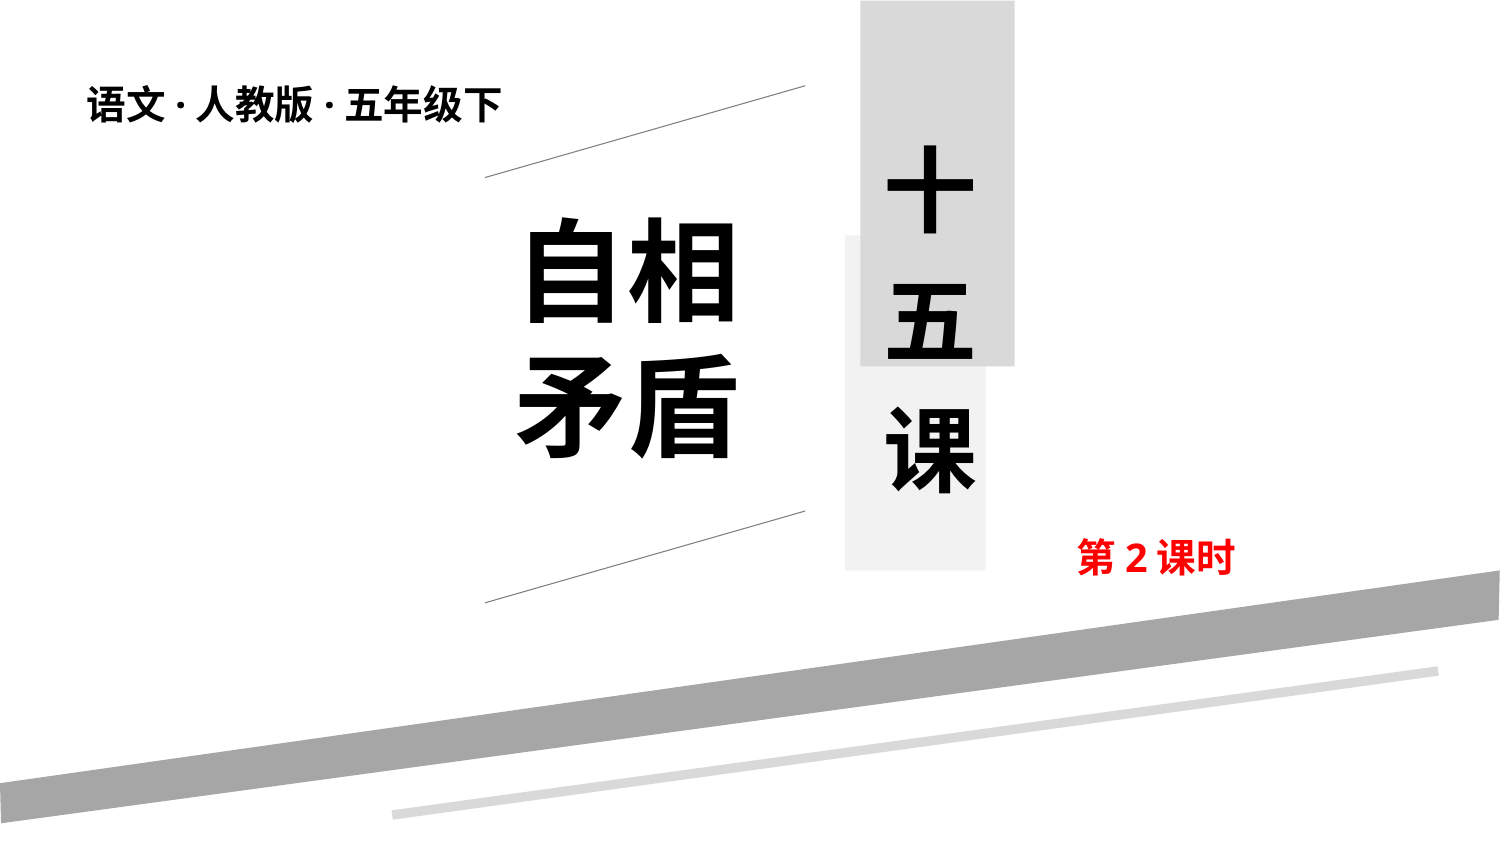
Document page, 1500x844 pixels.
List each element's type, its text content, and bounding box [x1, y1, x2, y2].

text_box [1138, 662, 1198, 671]
text_box [859, 0, 1016, 367]
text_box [392, 671, 1439, 816]
text_box 语文·人教版·五年级下 [72, 76, 517, 132]
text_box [484, 85, 806, 603]
text_box [844, 234, 987, 571]
text_box 十五课 [872, 109, 959, 510]
text_box [0, 726, 392, 825]
text_box 第2课时 [1061, 528, 1251, 585]
text_box [783, 569, 1500, 671]
